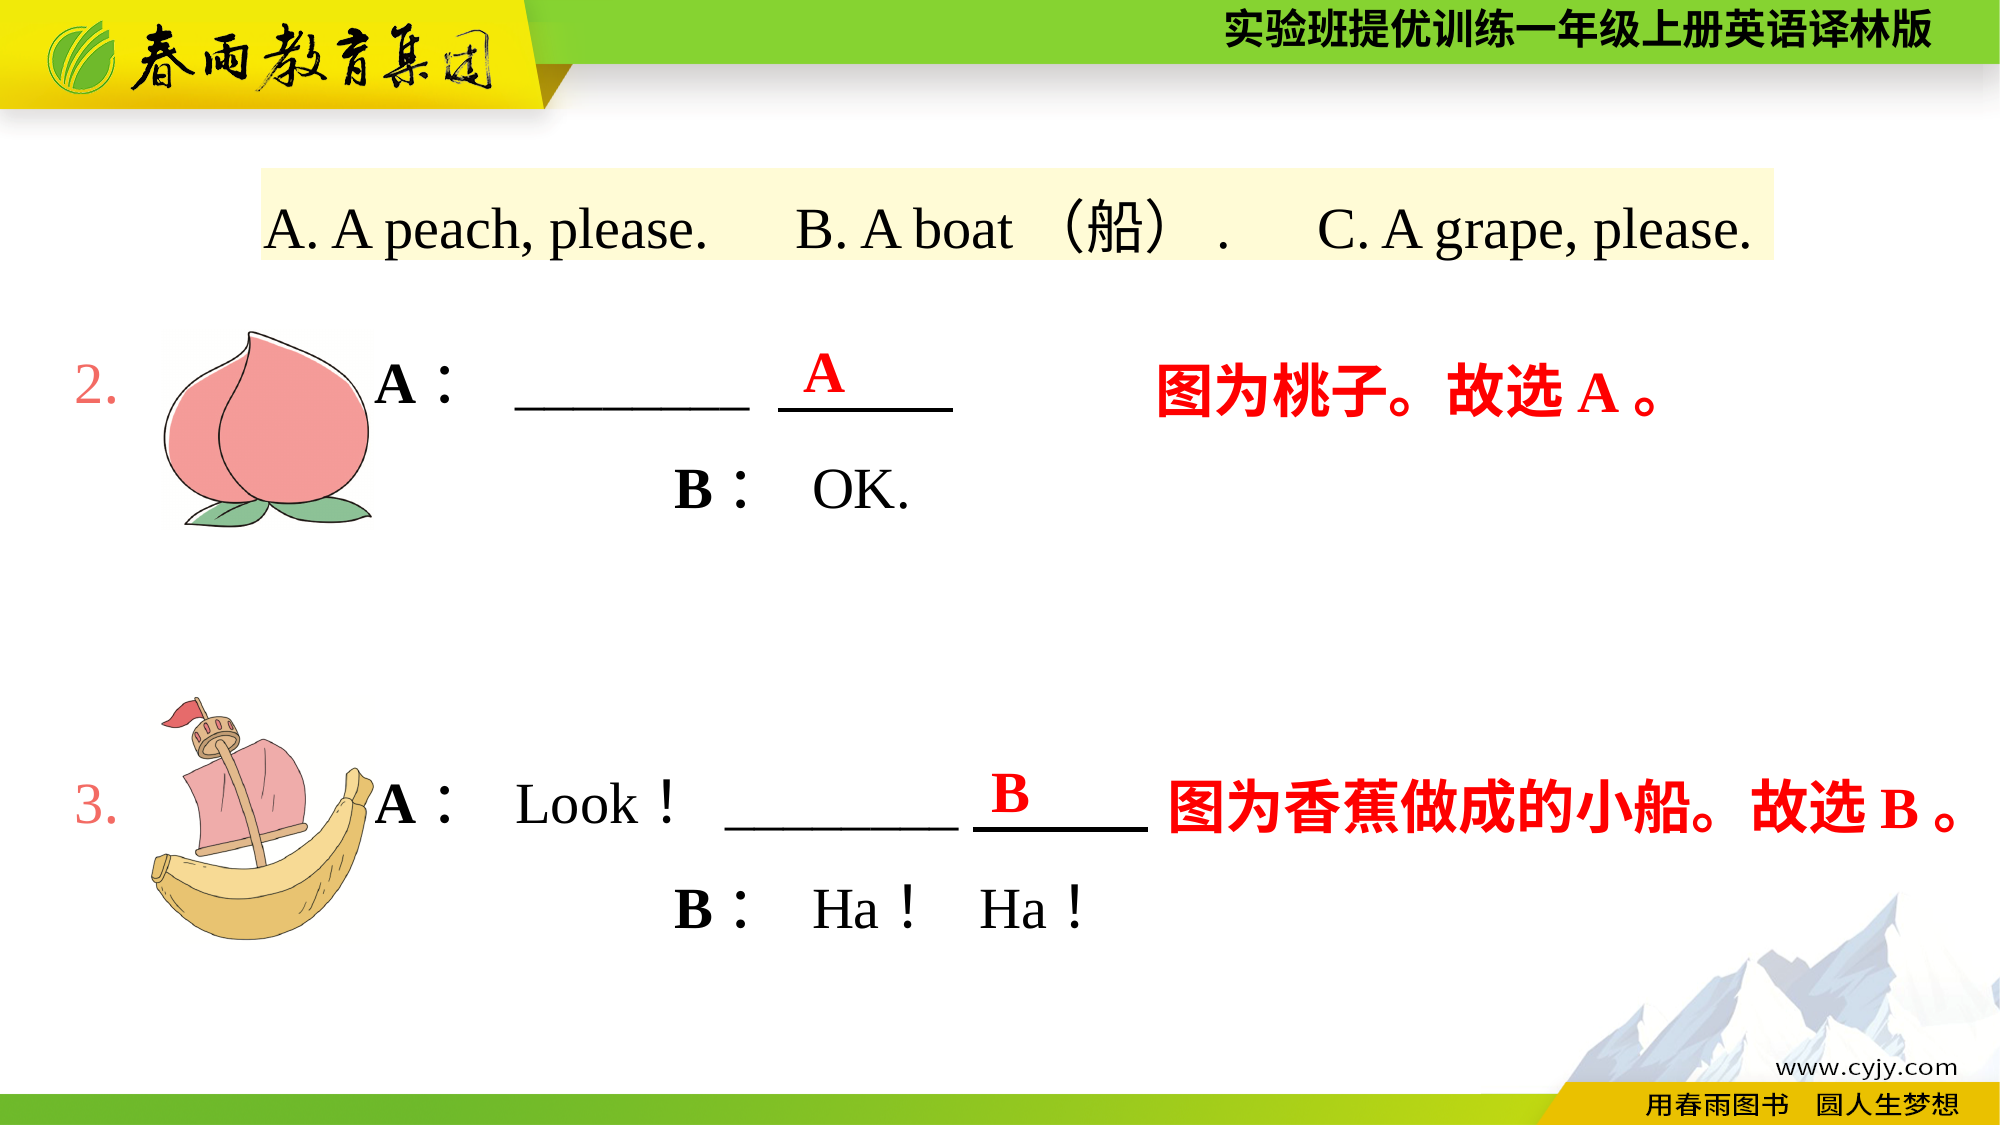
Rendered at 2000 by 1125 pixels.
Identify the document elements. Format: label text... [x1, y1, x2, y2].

picture [0, 0, 2000, 1125]
text_box A. A peach, please. B. A boat（船）. C. A grape, please. [59, 147, 1944, 268]
picture [149, 695, 375, 944]
list 2. A： ________ B： OK. 3. A： Look！________ B： Ha！ Ha！ [59, 302, 1944, 954]
text_box A [774, 326, 861, 411]
text_box B [976, 747, 1046, 832]
picture [160, 328, 374, 531]
text_box 图为桃子。故选A。 [1140, 346, 1707, 432]
text_box 图为香蕉做成的小船。故选B。 [1152, 763, 2000, 848]
